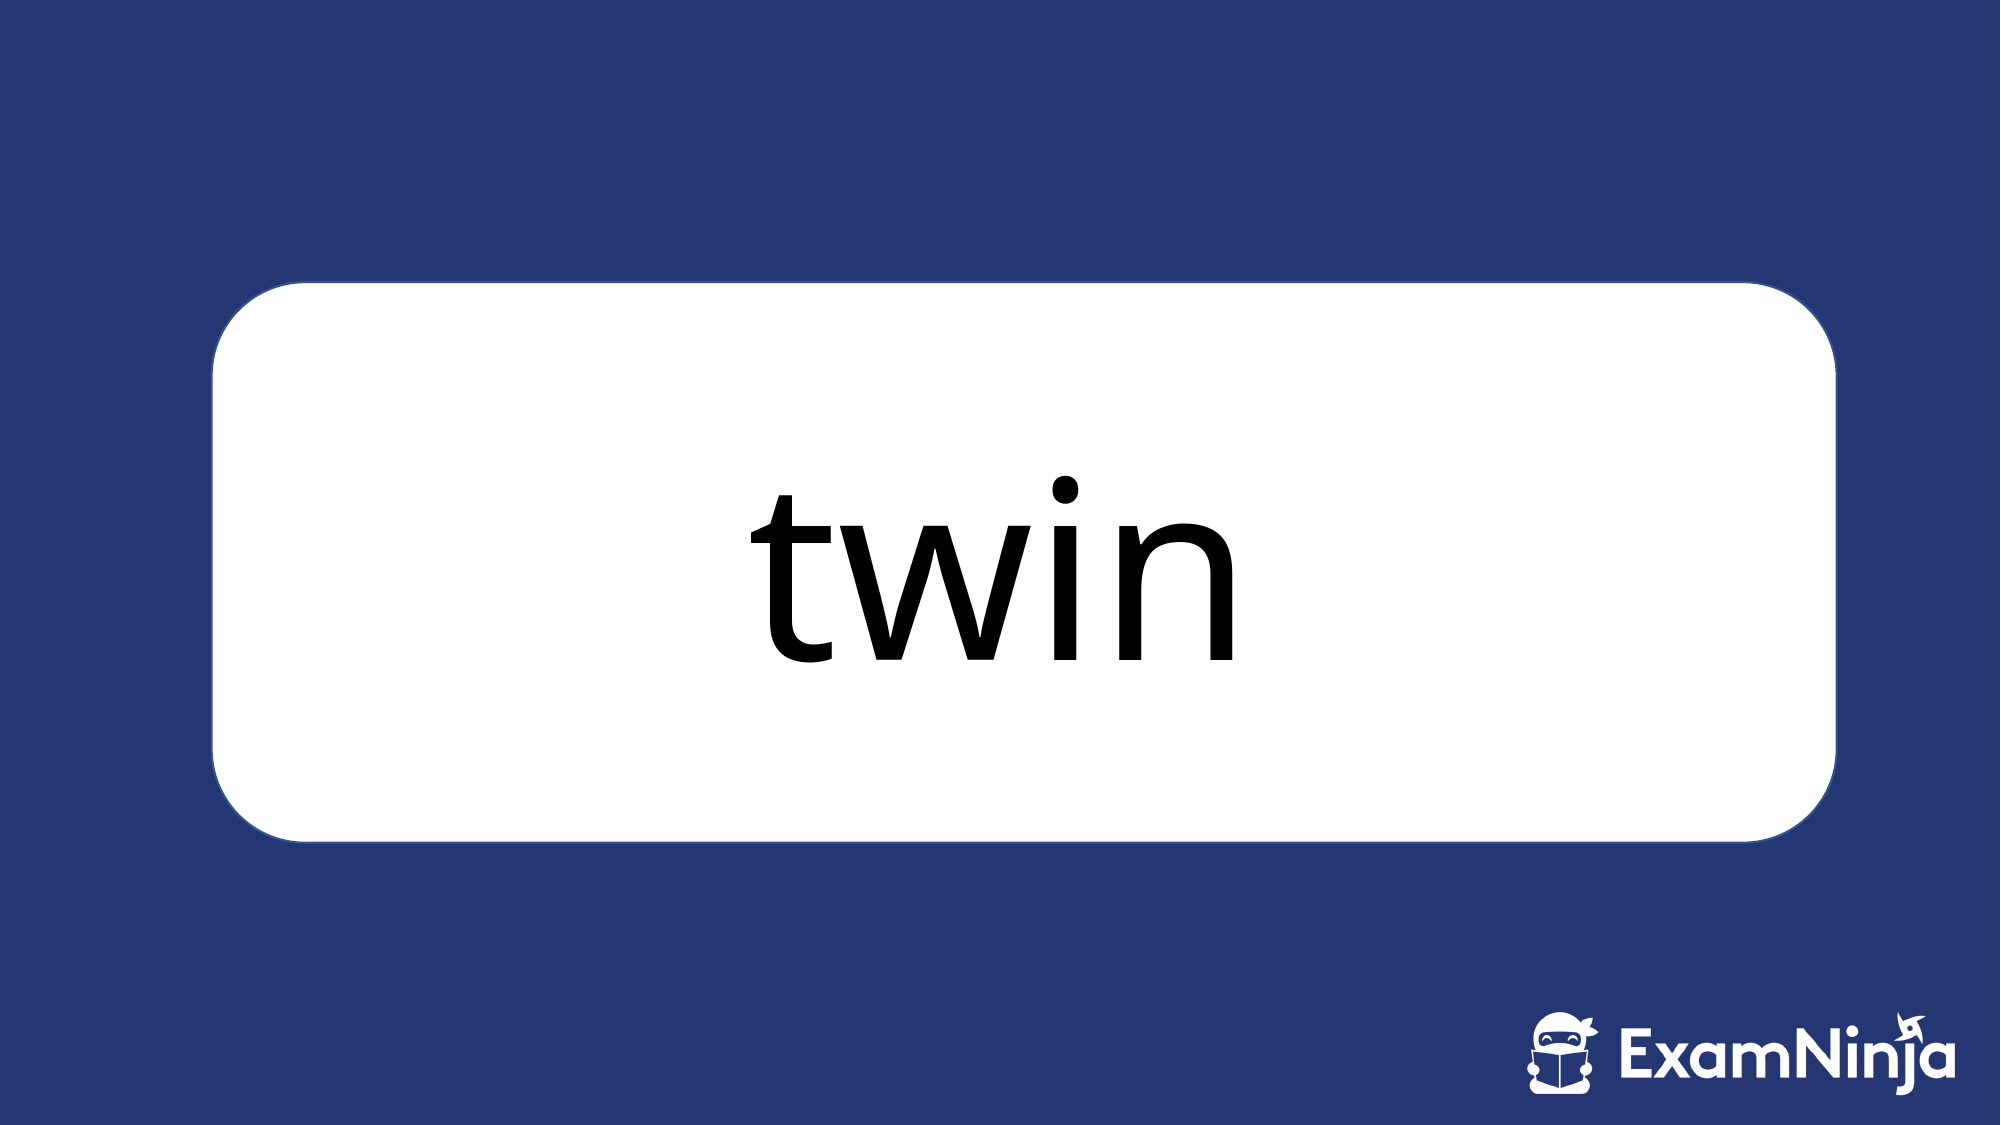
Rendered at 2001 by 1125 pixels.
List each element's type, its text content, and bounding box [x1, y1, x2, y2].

picture [1501, 1003, 1979, 1102]
text_box [210, 719, 1838, 844]
text_box [210, 281, 1838, 403]
text_box twin [143, 403, 1857, 719]
